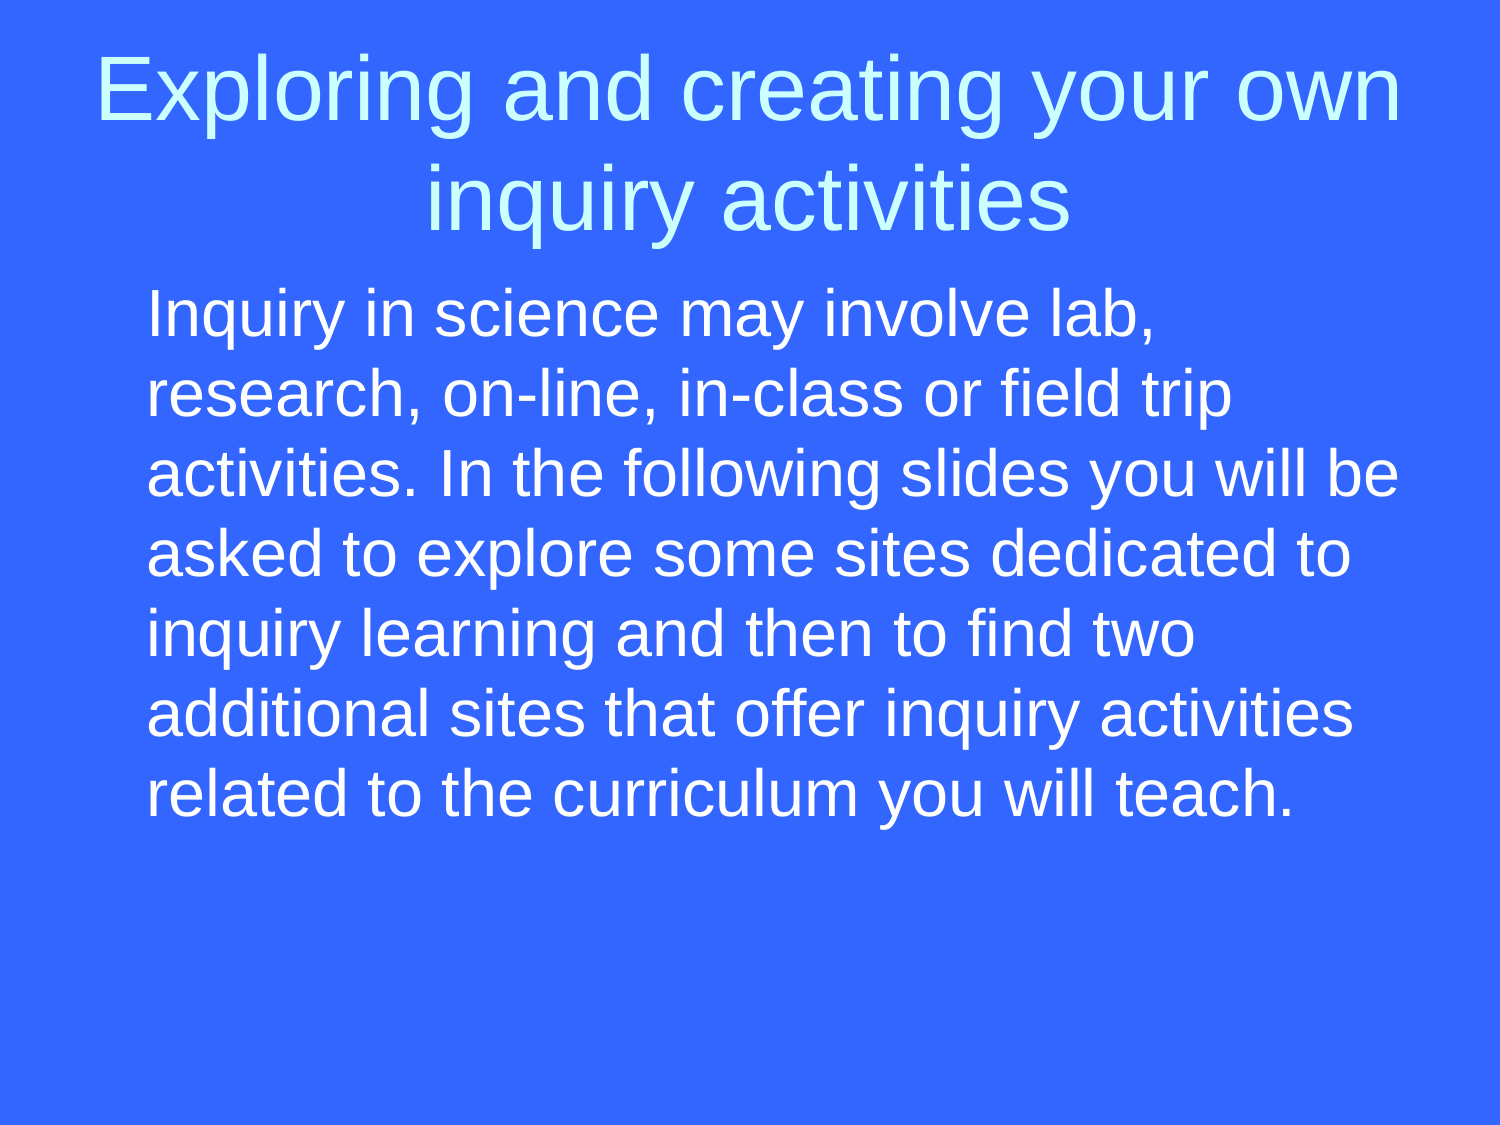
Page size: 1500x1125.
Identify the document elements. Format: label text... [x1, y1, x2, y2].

title Exploring and creating your own inquiry activities [74, 44, 1426, 233]
list Inquiry in science may involve lab, research, on-line, in-class or field trip activities. In the following slides you will be asked to explore some sites dedicated to inquiry learning and then to find two additional sites that offer inquiry activities related to the curriculum you will teach. [74, 262, 1426, 1006]
